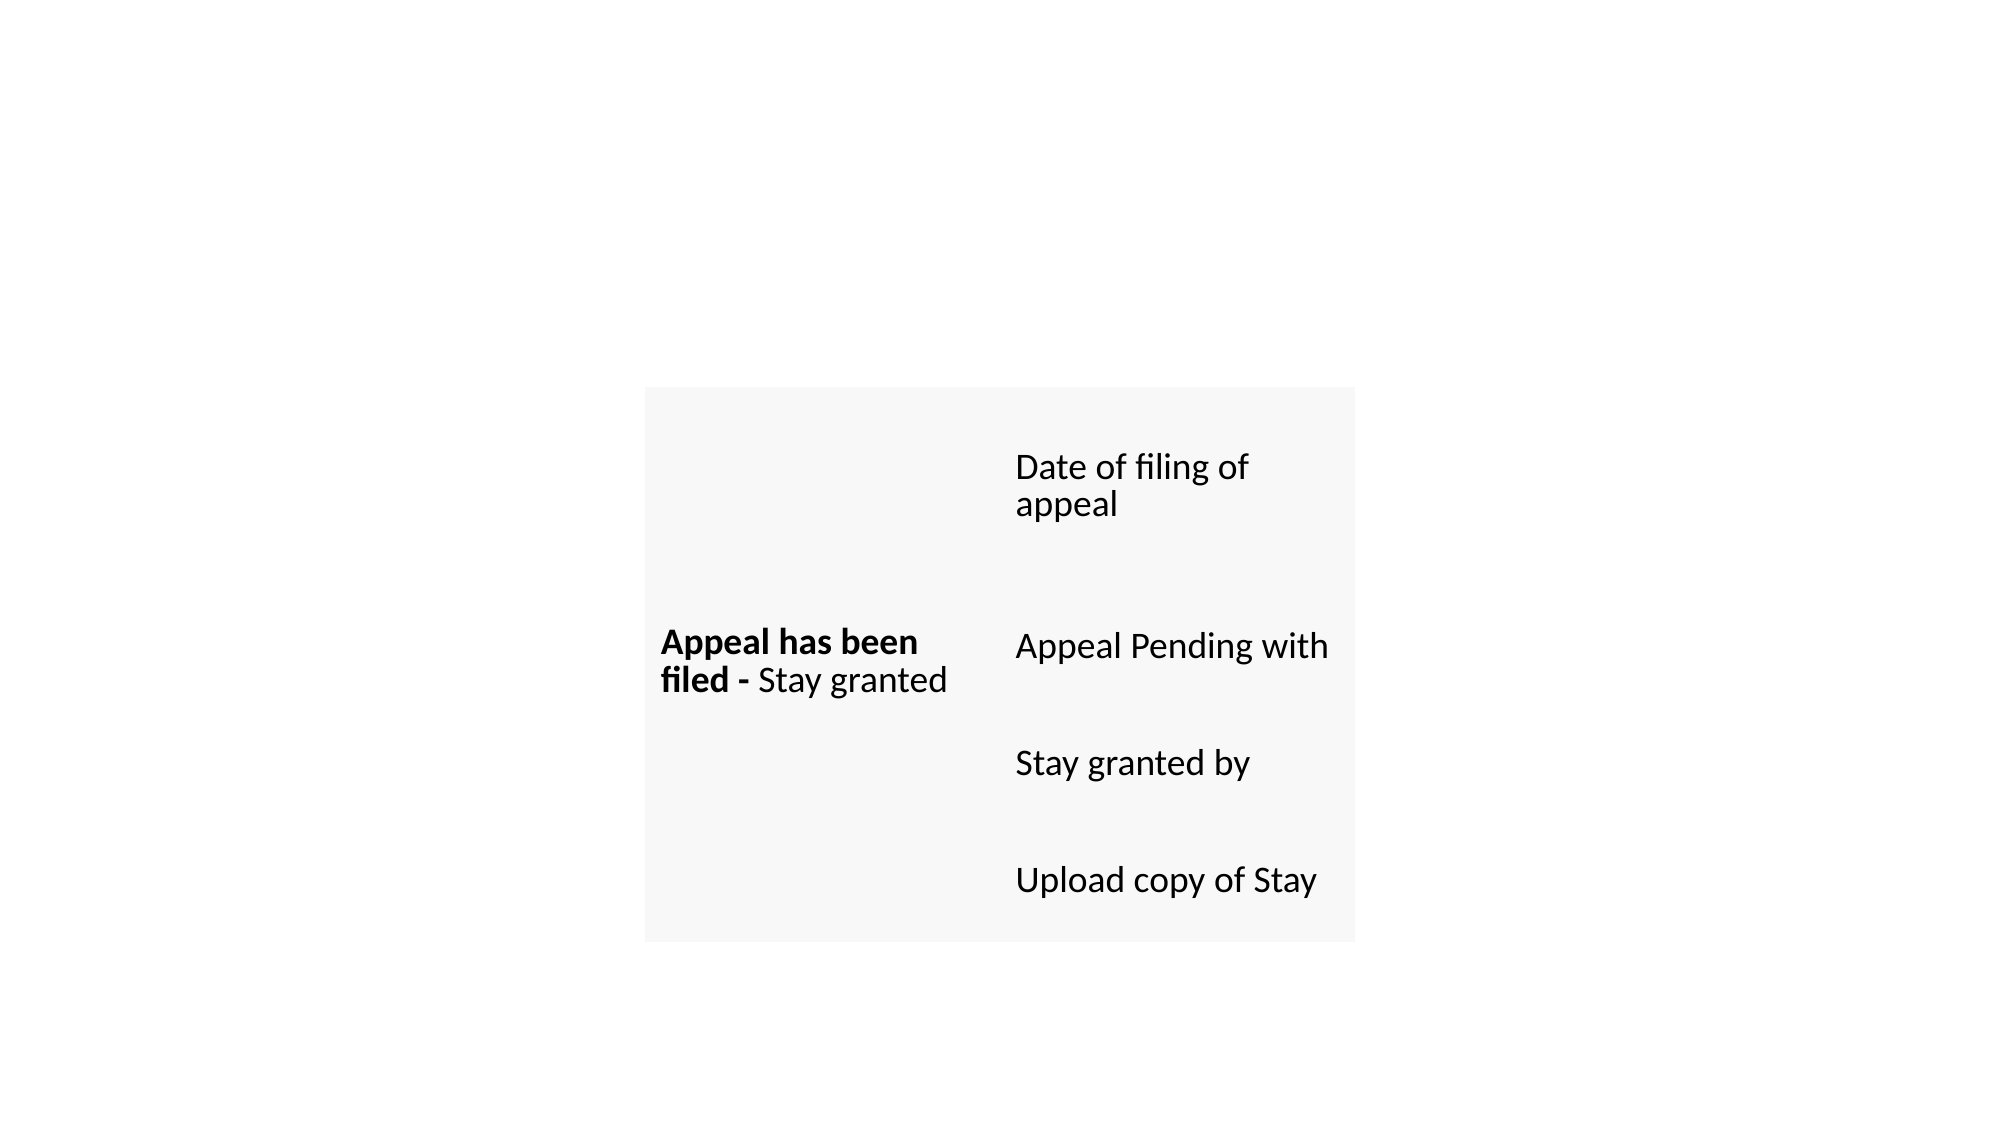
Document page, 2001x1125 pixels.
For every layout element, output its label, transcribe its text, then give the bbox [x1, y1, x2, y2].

table_cell Upload copy of Stay [1000, 825, 1355, 942]
table_cell Stay granted by [1000, 708, 1355, 825]
table_cell Appeal Pending with [1000, 591, 1355, 708]
table_header Appeal has been filed - Stay granted [645, 387, 1000, 942]
table_header Date of filing of appeal [1000, 387, 1355, 591]
